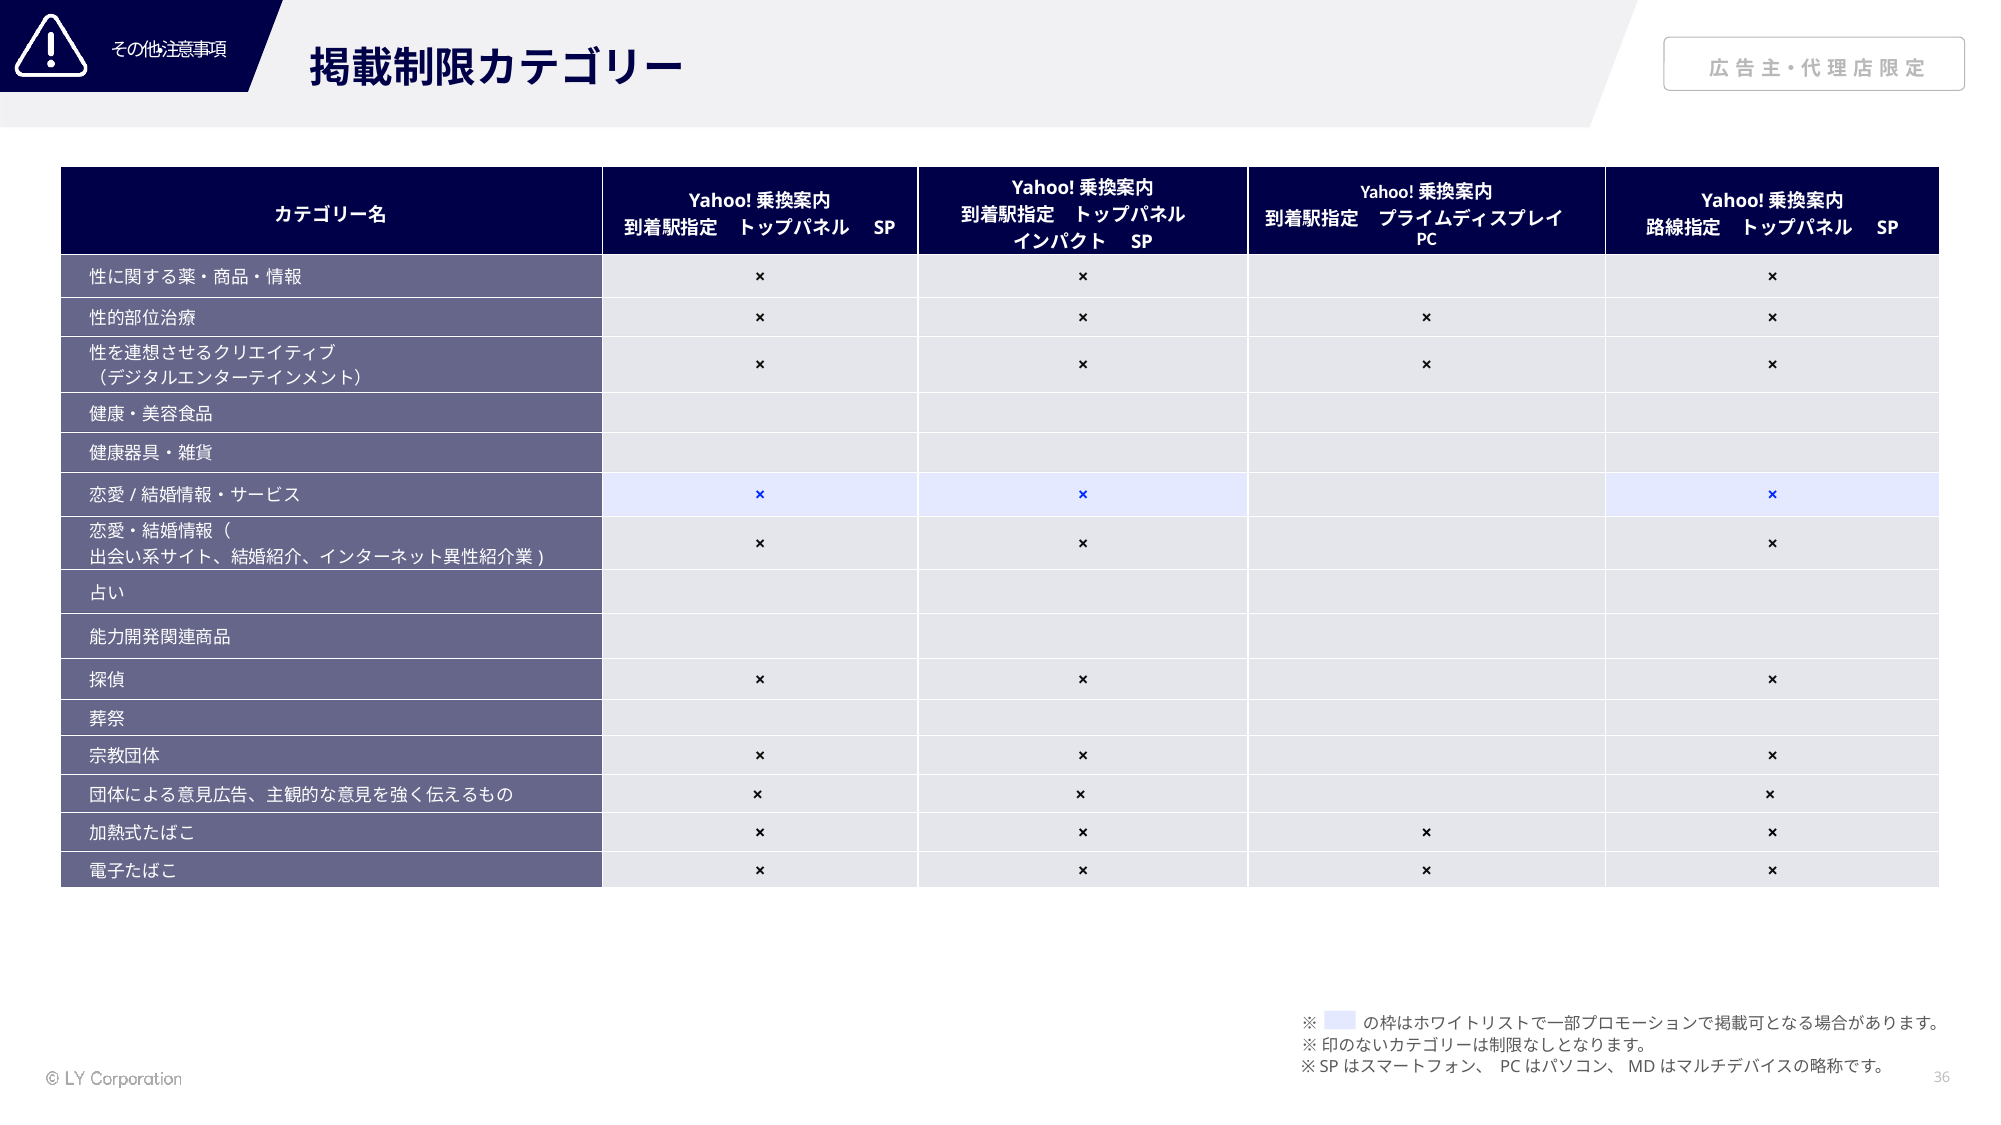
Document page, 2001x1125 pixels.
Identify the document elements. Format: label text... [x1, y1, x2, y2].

table_cell × [603, 775, 917, 812]
table_cell 電子たばこ [61, 852, 602, 887]
table_cell × [1249, 852, 1605, 887]
table_cell [1606, 433, 1939, 472]
list その他・注意事項 [97, 13, 240, 81]
table_cell × [603, 298, 917, 336]
table_cell [1249, 570, 1605, 613]
table_cell [1606, 570, 1939, 613]
table_header Yahoo!乗換案内 到着駅指定 プライムディスプレイ PC [1249, 167, 1605, 254]
table_cell × [1606, 337, 1939, 392]
table_cell [919, 570, 1247, 613]
table_cell × [1606, 298, 1939, 336]
table_cell 恋愛・結婚情報（ 出会い系サイト、結婚紹介、インターネット異性紹介業) [61, 517, 602, 569]
table_cell × [1606, 775, 1939, 812]
table_cell [1249, 775, 1605, 812]
table_header Yahoo!乗換案内 路線指定 トップパネル SP [1606, 167, 1939, 254]
picture [46, 1071, 181, 1088]
table_cell [919, 393, 1247, 432]
table_cell 宗教団体 [61, 736, 602, 774]
table_cell × [1606, 473, 1939, 516]
table_cell × [1606, 852, 1939, 887]
table_cell × [919, 255, 1247, 297]
table_cell × [603, 813, 917, 851]
table_cell 性的部位治療 [61, 298, 602, 336]
table_cell 健康器具・雑貨 [61, 433, 602, 472]
table_cell [603, 700, 917, 735]
table_cell [1606, 700, 1939, 735]
table_cell 性を連想させるクリエイティブ （デジタルエンターテインメント） [61, 337, 602, 392]
table_cell × [1606, 813, 1939, 851]
table_cell × [919, 736, 1247, 774]
table_cell [919, 614, 1247, 658]
table_cell × [603, 337, 917, 392]
table_cell [1606, 614, 1939, 658]
picture [9, 5, 92, 87]
table_header カテゴリー名 [61, 167, 602, 254]
table_cell × [603, 736, 917, 774]
table_cell × [603, 517, 917, 569]
table_cell [919, 433, 1247, 472]
table_cell 加熱式たばこ [61, 813, 602, 851]
table_cell 健康・美容食品 [61, 393, 602, 432]
table_cell × [603, 473, 917, 516]
table_cell 葬祭 [61, 700, 602, 735]
table_cell [603, 393, 917, 432]
list 掲載制限カテゴリー [309, 41, 1645, 97]
table_cell × [1249, 298, 1605, 336]
table_cell [1249, 393, 1605, 432]
table_cell [1249, 433, 1605, 472]
table_cell [603, 433, 917, 472]
table_cell 団体による意見広告、主観的な意見を強く伝えるもの [61, 775, 602, 812]
table_cell [603, 570, 917, 613]
table_cell [1249, 736, 1605, 774]
table_cell × [919, 517, 1247, 569]
table_cell × [919, 659, 1247, 699]
table_cell × [1606, 255, 1939, 297]
table_cell × [1606, 517, 1939, 569]
table_cell × [1249, 337, 1605, 392]
table_cell × [919, 775, 1247, 812]
table_cell [919, 700, 1247, 735]
table_cell × [919, 298, 1247, 336]
table_cell [1249, 473, 1605, 516]
table_cell [1249, 614, 1605, 658]
table_cell [1249, 255, 1605, 297]
table_cell × [603, 659, 917, 699]
table_cell [1249, 659, 1605, 699]
table_cell 占い [61, 570, 602, 613]
table_cell [603, 614, 917, 658]
table_cell [1249, 517, 1605, 569]
table_cell × [919, 813, 1247, 851]
table_cell × [603, 255, 917, 297]
table_cell [1249, 700, 1605, 735]
table_header Yahoo!乗換案内 到着駅指定 トップパネル インパクト SP [919, 167, 1247, 254]
text_box [1324, 1010, 1356, 1030]
table_cell × [919, 852, 1247, 887]
table_cell × [919, 473, 1247, 516]
table_cell 性に関する薬・商品・情報 [61, 255, 602, 297]
table_cell × [1606, 736, 1939, 774]
table_cell [1606, 393, 1939, 432]
table_cell 探偵 [61, 659, 602, 699]
table_cell 恋愛/結婚情報・サービス [61, 473, 602, 516]
text_box ※ の枠はホワイトリストで一部プロモーションで掲載可となる場合があります。 ※ 印のないカテゴリーは制限なしとなります。 ※ SPはスマートフォン、 PCはパソコン、MDはマルチデバイスの略称です。 [1301, 1010, 1988, 1077]
table_cell × [1249, 813, 1605, 851]
table_cell 能力開発関連商品 [61, 614, 602, 658]
table_header Yahoo!乗換案内 到着駅指定 トップパネル SP [603, 167, 917, 254]
table_cell × [1606, 659, 1939, 699]
table_cell × [919, 337, 1247, 392]
table_cell × [603, 852, 917, 887]
